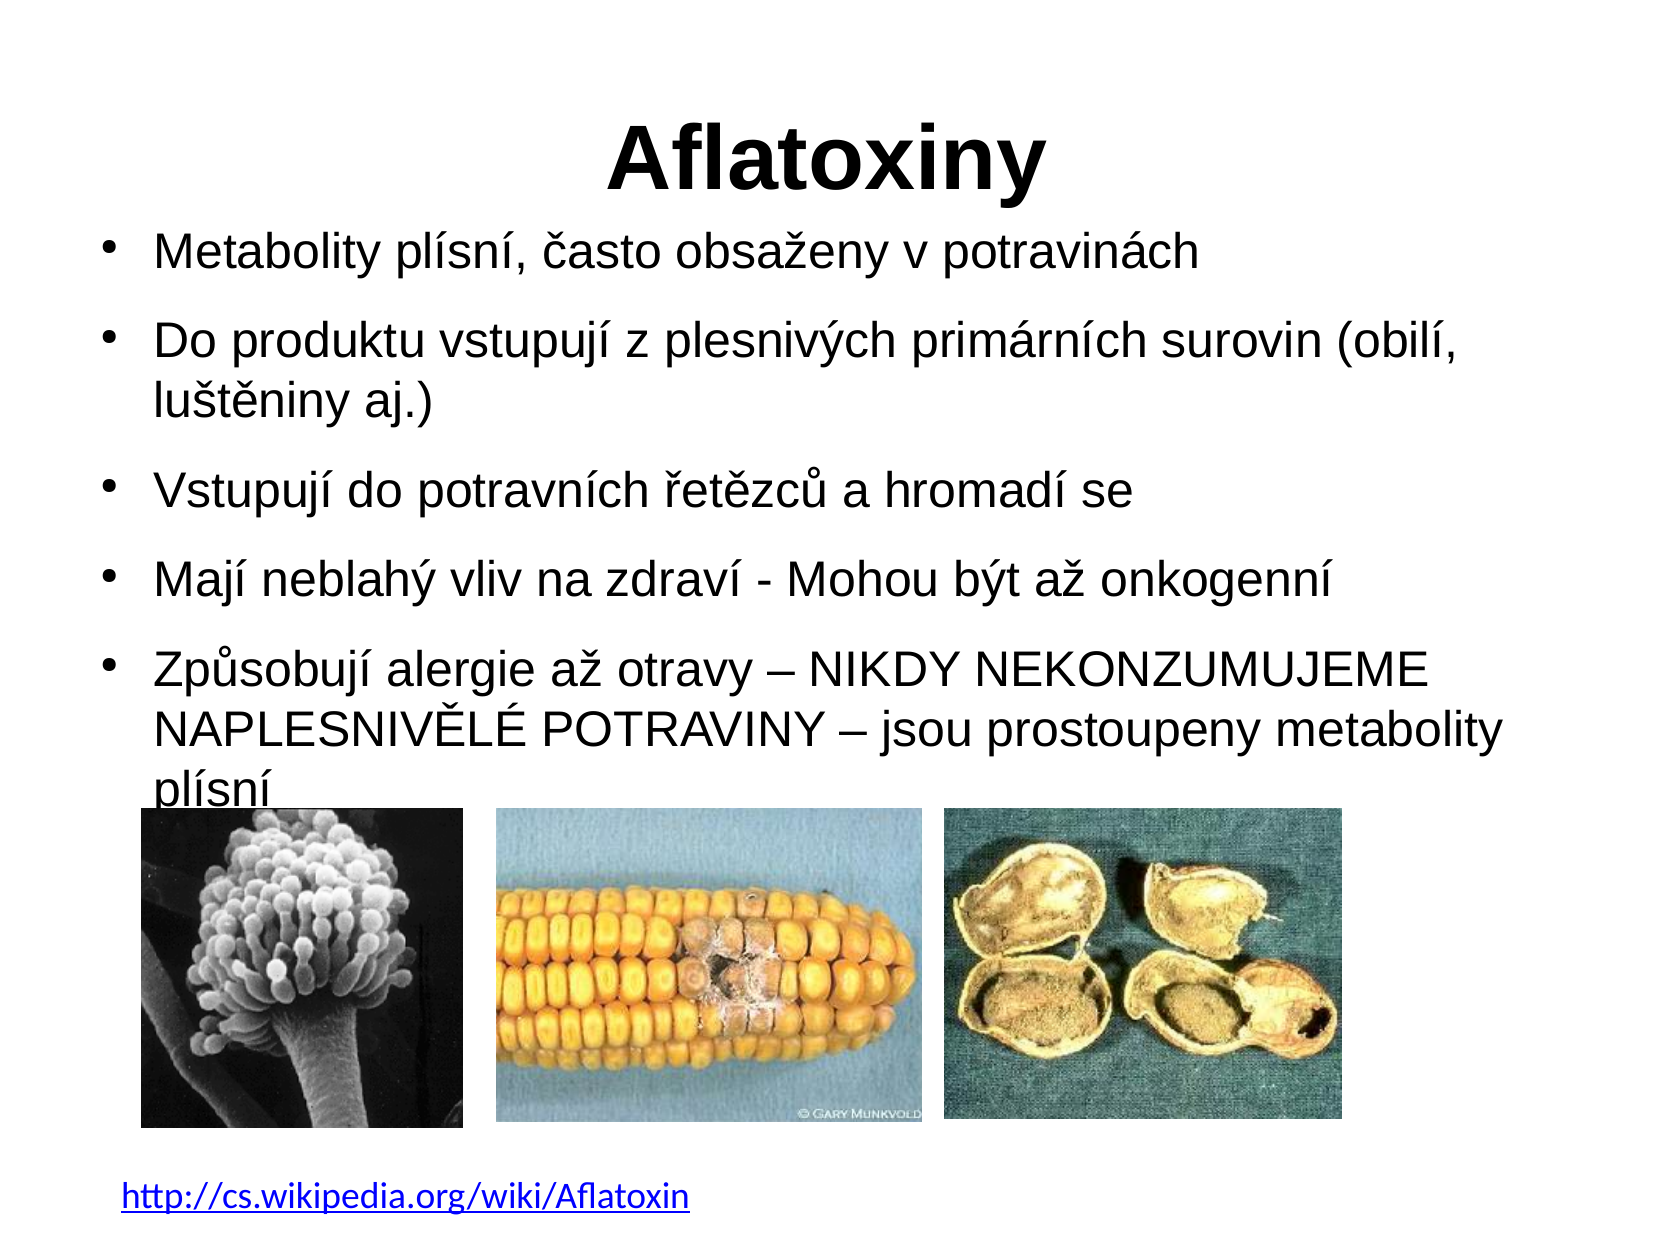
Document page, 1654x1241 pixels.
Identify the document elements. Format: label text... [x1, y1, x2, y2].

picture [944, 808, 1342, 1119]
picture [141, 808, 463, 1129]
list Metabolity plísní, často obsaženy v potravinách Do produktu vstupují z plesnivých primárních surovin (obilí, luštěniny aj.) Vstupují do potravních řetězců a hromadí se Mají neblahý vliv na zdraví - Mohou být až onkogenní Způsobují alergie až otravy – NIKDY NEKONZUMUJEME NAPLESNIVĚLÉ POTRAVINY – jsou prostoupeny metabolity plísní [82, 218, 1571, 809]
picture [495, 808, 922, 1123]
text_box http://cs.wikipedia.org/wiki/Aflatoxin [106, 1163, 815, 1224]
title Aflatoxiny [82, 49, 1571, 218]
